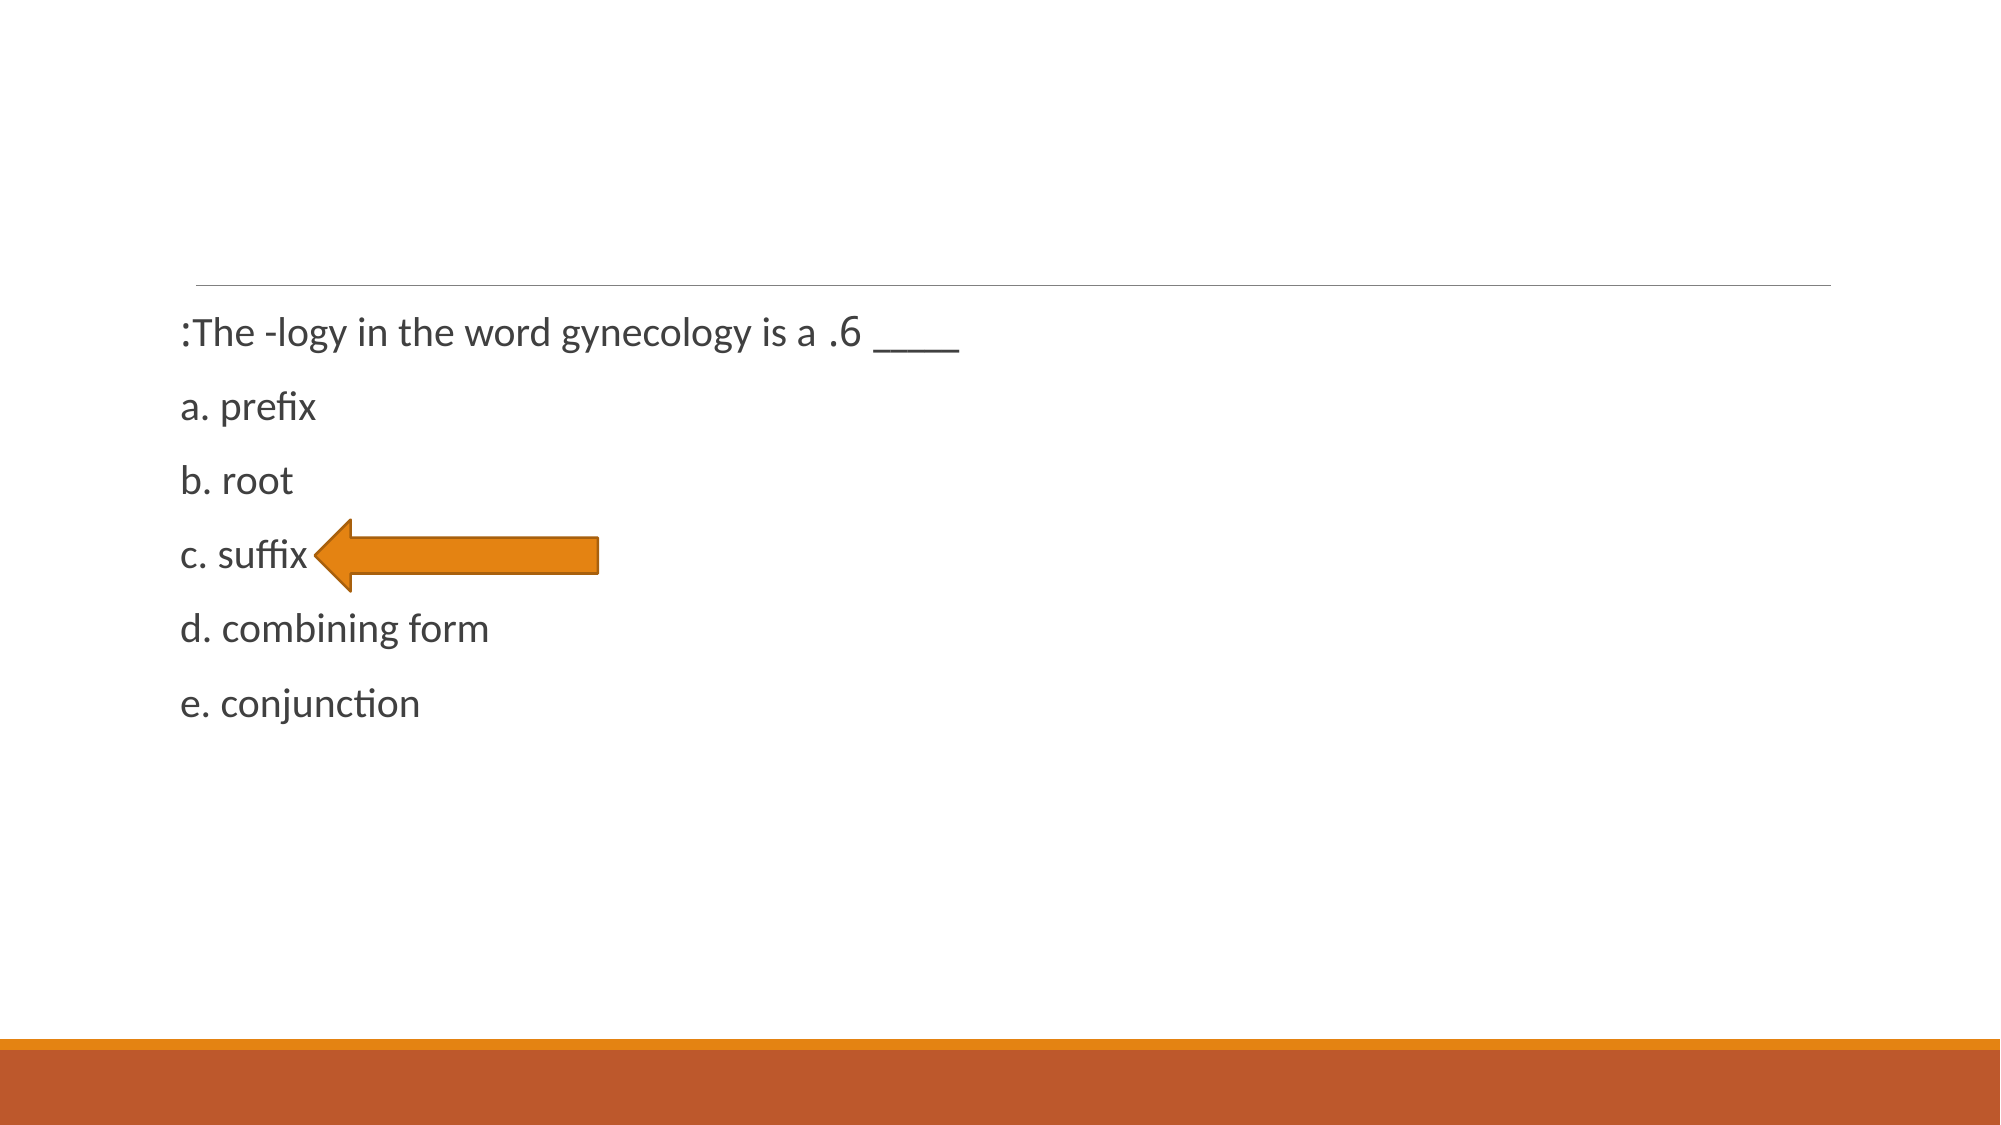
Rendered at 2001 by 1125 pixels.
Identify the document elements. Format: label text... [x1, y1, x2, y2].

list _____ 6. The -logy in the word gynecology is a: a. prefix b. root c. suffix d. combining form e. conjunction [180, 302, 1830, 963]
text_box [313, 518, 600, 593]
